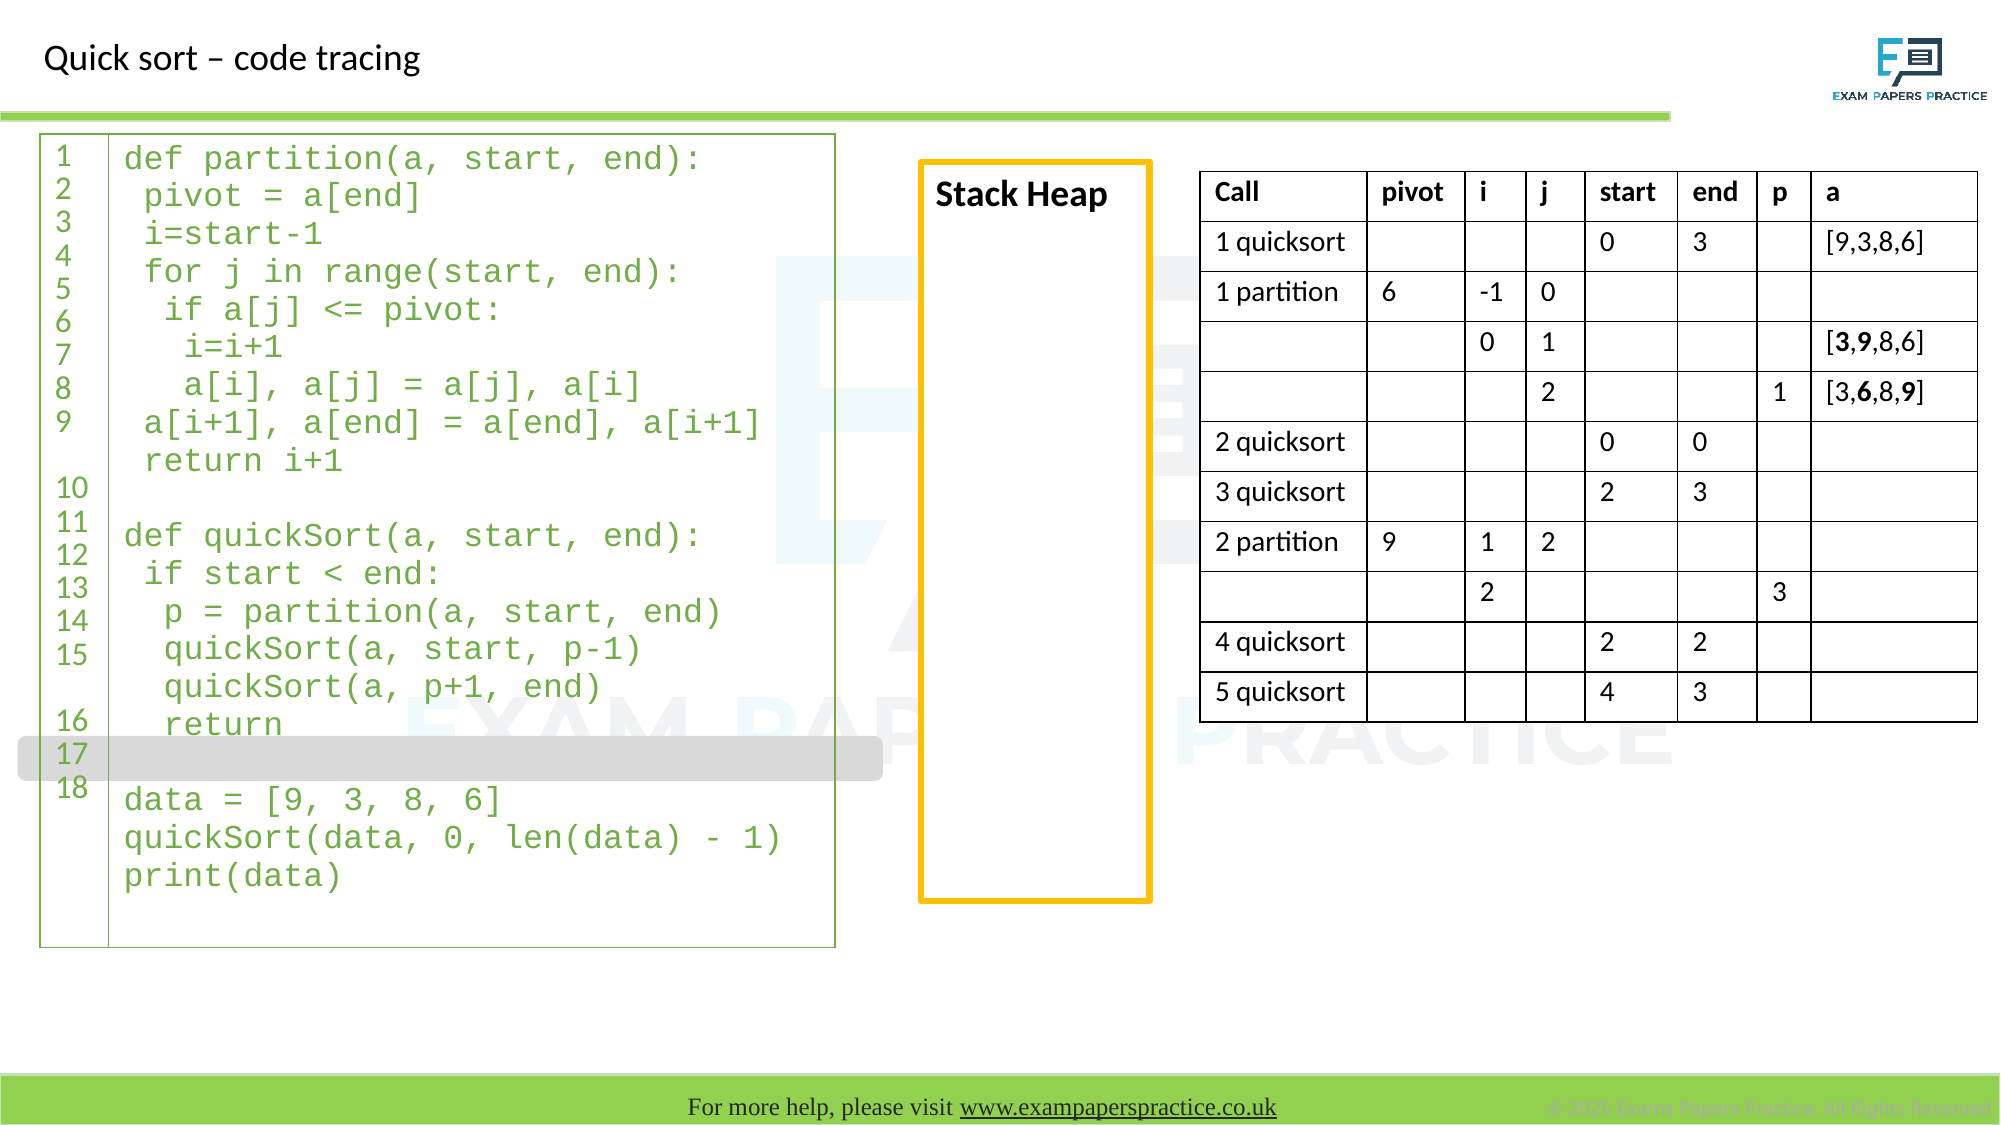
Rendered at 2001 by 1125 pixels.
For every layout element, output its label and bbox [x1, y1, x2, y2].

table_cell [1466, 272, 1525, 321]
table_cell [1368, 572, 1464, 621]
table_cell [1527, 673, 1584, 721]
table_cell [1758, 422, 1810, 471]
table_cell [1812, 322, 1977, 371]
table_cell [1758, 322, 1810, 371]
text_box [28, 25, 1072, 86]
table_cell [1678, 572, 1756, 621]
table_header [1201, 172, 1366, 221]
table_header [1527, 172, 1584, 221]
table_cell [1527, 422, 1584, 471]
table_cell [1201, 673, 1366, 721]
table_cell [1201, 422, 1366, 471]
table_cell [1527, 472, 1584, 521]
table_cell [1586, 472, 1677, 521]
table_cell [1201, 623, 1366, 671]
table_header [1466, 172, 1525, 221]
table_cell [1466, 572, 1525, 621]
table_cell [1368, 673, 1464, 721]
table_cell [1466, 372, 1525, 421]
table_cell [1812, 422, 1977, 471]
table_cell [1201, 522, 1366, 571]
table_cell [1812, 572, 1977, 621]
table_cell [1368, 322, 1464, 371]
table_header [1586, 172, 1677, 221]
table_cell [1201, 472, 1366, 521]
table_cell [1678, 422, 1756, 471]
table_cell [1678, 522, 1756, 571]
table_cell [1812, 472, 1977, 521]
table_cell [1466, 322, 1525, 371]
table_cell [1758, 522, 1810, 571]
table_cell [1527, 372, 1584, 421]
table_cell [1678, 322, 1756, 371]
table_cell [1586, 222, 1677, 271]
table_cell [1758, 222, 1810, 271]
table_cell [1466, 222, 1525, 271]
table_cell [1201, 372, 1366, 421]
table_cell [1201, 222, 1366, 271]
table_cell [1466, 673, 1525, 721]
table_cell [1466, 472, 1525, 521]
table_cell [1527, 222, 1584, 271]
table_cell [1368, 272, 1464, 321]
table_cell [1586, 623, 1677, 671]
table_cell [1812, 522, 1977, 571]
table_cell [1678, 673, 1756, 721]
table_cell [1527, 623, 1584, 671]
table_header [1678, 172, 1756, 221]
table_cell [1368, 522, 1464, 571]
table_cell [1586, 422, 1677, 471]
table_cell [1758, 472, 1810, 521]
table_cell [1678, 272, 1756, 321]
table_cell [1812, 673, 1977, 721]
table_cell [1527, 522, 1584, 571]
table_cell [1812, 222, 1977, 271]
table_header [1812, 172, 1977, 221]
table_cell [1758, 272, 1810, 321]
table_cell [1586, 572, 1677, 621]
table_header [109, 135, 834, 947]
table_cell [1812, 623, 1977, 671]
table_cell [1678, 222, 1756, 271]
table_cell [1368, 372, 1464, 421]
table_cell [1586, 322, 1677, 371]
table_cell [1812, 272, 1977, 321]
table_cell [1527, 572, 1584, 621]
table_cell [1678, 623, 1756, 671]
table_cell [1678, 472, 1756, 521]
table_cell [1586, 372, 1677, 421]
table_header [1368, 172, 1464, 221]
table_cell [1527, 272, 1584, 321]
table_cell [1586, 522, 1677, 571]
table_cell [1812, 372, 1977, 421]
table_cell [1368, 472, 1464, 521]
table_cell [1201, 322, 1366, 371]
table_cell [1758, 673, 1810, 721]
table_cell [1758, 372, 1810, 421]
table_cell [1527, 322, 1584, 371]
table_header [1758, 172, 1810, 221]
table_cell [1466, 422, 1525, 471]
table_cell [1368, 623, 1464, 671]
table_cell [1758, 572, 1810, 621]
table_cell [1466, 623, 1525, 671]
text_box [17, 735, 39, 781]
table_header [41, 135, 108, 947]
text_box [920, 161, 1150, 901]
table_cell [1586, 673, 1677, 721]
table_cell [1201, 272, 1366, 321]
table_cell [1678, 372, 1756, 421]
table_cell [1368, 222, 1464, 271]
table_cell [1368, 422, 1464, 471]
table_cell [1586, 272, 1677, 321]
table_cell [1466, 522, 1525, 571]
table_cell [1758, 623, 1810, 671]
table_cell [1201, 572, 1366, 621]
text_box [836, 735, 883, 781]
